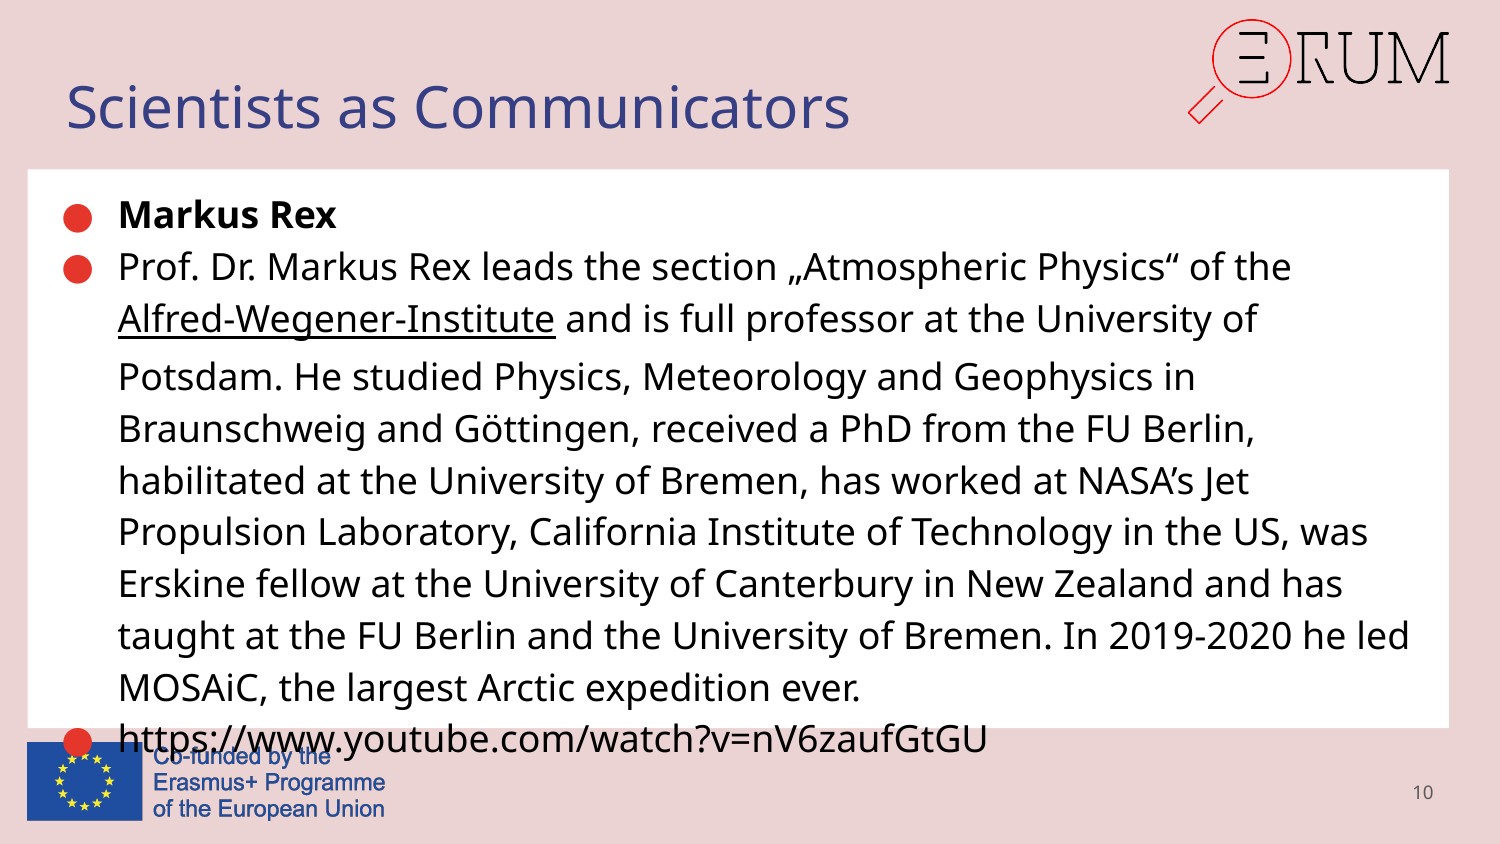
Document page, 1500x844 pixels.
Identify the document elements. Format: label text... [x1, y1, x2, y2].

slide_number 10 [1358, 761, 1449, 826]
list Markus Rex Prof. Dr. Markus Rex leads the section „Atmospheric Physics“ of the Alfred-Wegener-Institute and is full professor at the University of Potsdam. He studied Physics, Meteorology and Geophysics in Braunschweig and Göttingen, received a PhD from the FU Berlin, habilitated at the University of Bremen, has worked at NASA’s Jet Propulsion Laboratory, California Institute of Technology in the US, was Erskine fellow at the University of Canterbury in New Zealand and has taught at the FU Berlin and the University of Bremen. In 2019-2020 he led MOSAiC, the largest Arctic expedition ever. https://www.youtube.com/watch?v=nV6zaufGtGU [27, 169, 1449, 729]
title Scientists as Communicators [51, 55, 1168, 150]
picture [1136, 0, 1500, 137]
picture [27, 742, 385, 821]
